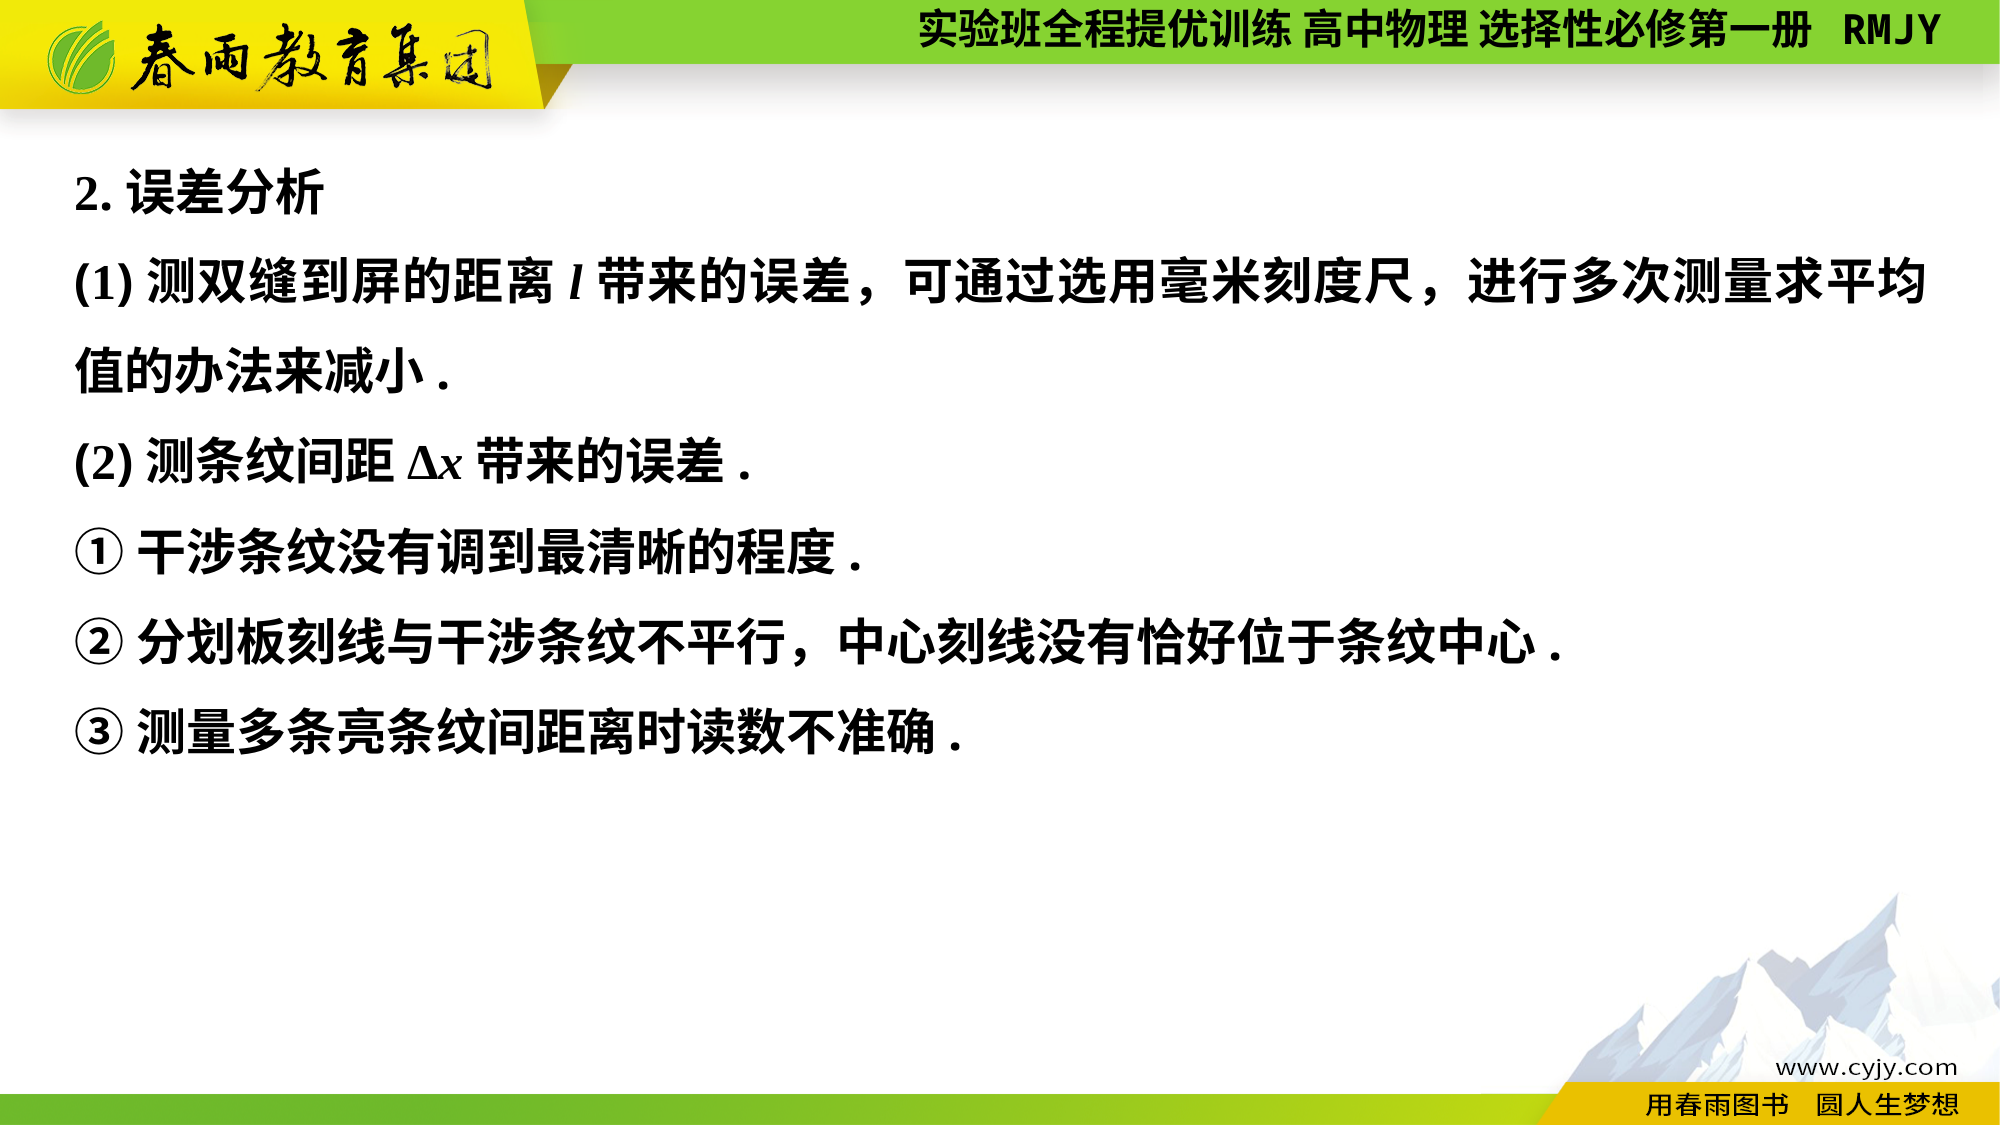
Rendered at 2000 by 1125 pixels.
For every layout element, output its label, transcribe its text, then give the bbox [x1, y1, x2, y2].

list 2.误差分析 (1)测双缝到屏的距离l带来的误差，可通过选用毫米刻度尺，进行多次测量求平均值的办法来减小. (2)测条纹间距Δx带来的误差. ①干涉条纹没有调到最清晰的程度. ②分划板刻线与干涉条纹不平行，中心刻线没有恰好位于条纹中心. ③测量多条亮条纹间距离时读数不准确. [59, 122, 1944, 763]
picture [0, 0, 2000, 1125]
